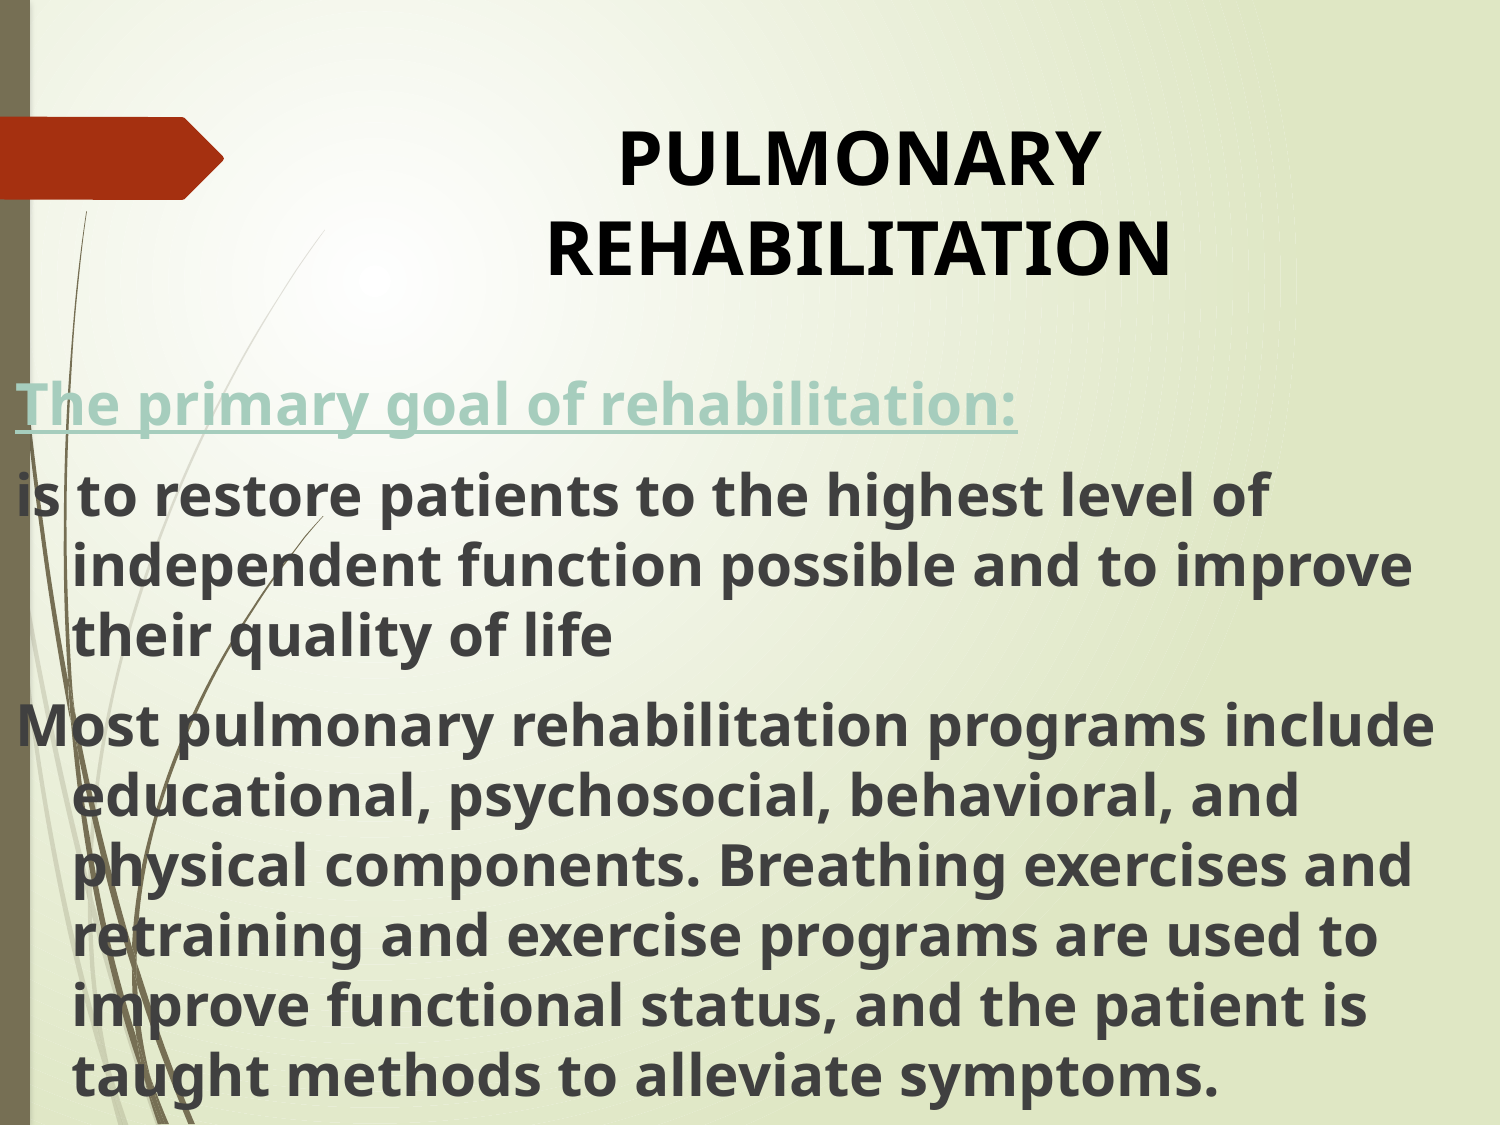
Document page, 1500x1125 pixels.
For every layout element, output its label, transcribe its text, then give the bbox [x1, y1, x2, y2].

list The primary goal of rehabilitation: is to restore patients to the highest level of independent function possible and to improve their quality of life Most pulmonary rehabilitation programs include educational, psychosocial, behavioral, and physical components. Breathing exercises and retraining and exercise programs are used to improve functional status, and the patient is taught methods to alleviate symptoms. [0, 360, 1500, 1125]
title PULMONARY REHABILITATION [319, 102, 1400, 313]
